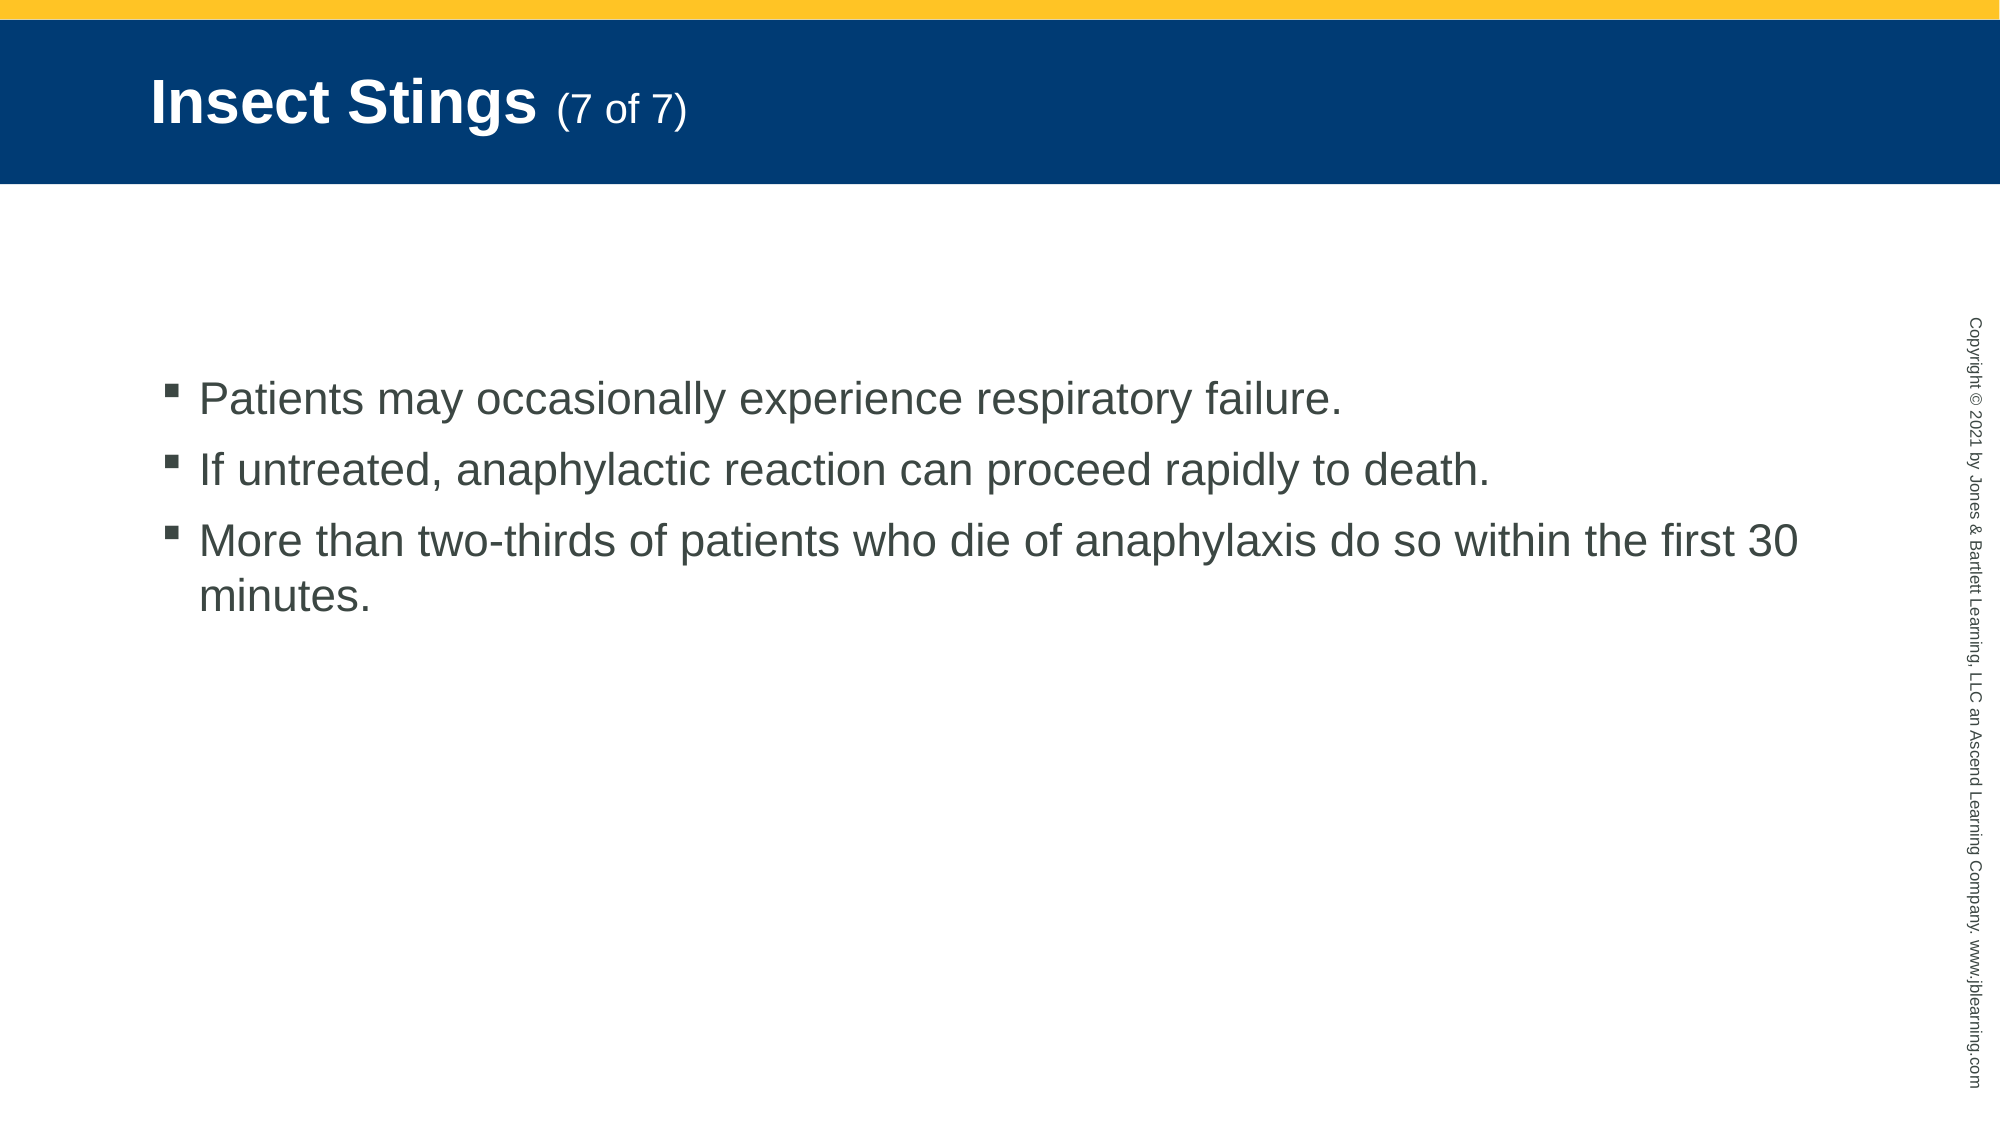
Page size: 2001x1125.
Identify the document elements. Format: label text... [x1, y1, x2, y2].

list Patients may occasionally experience respiratory failure. If untreated, anaphylactic reaction can proceed rapidly to death. More than two-thirds of patients who die of anaphylaxis do so within the first 30 minutes. [146, 361, 1859, 1016]
title Insect Stings (7 of 7) [0, 19, 2000, 185]
